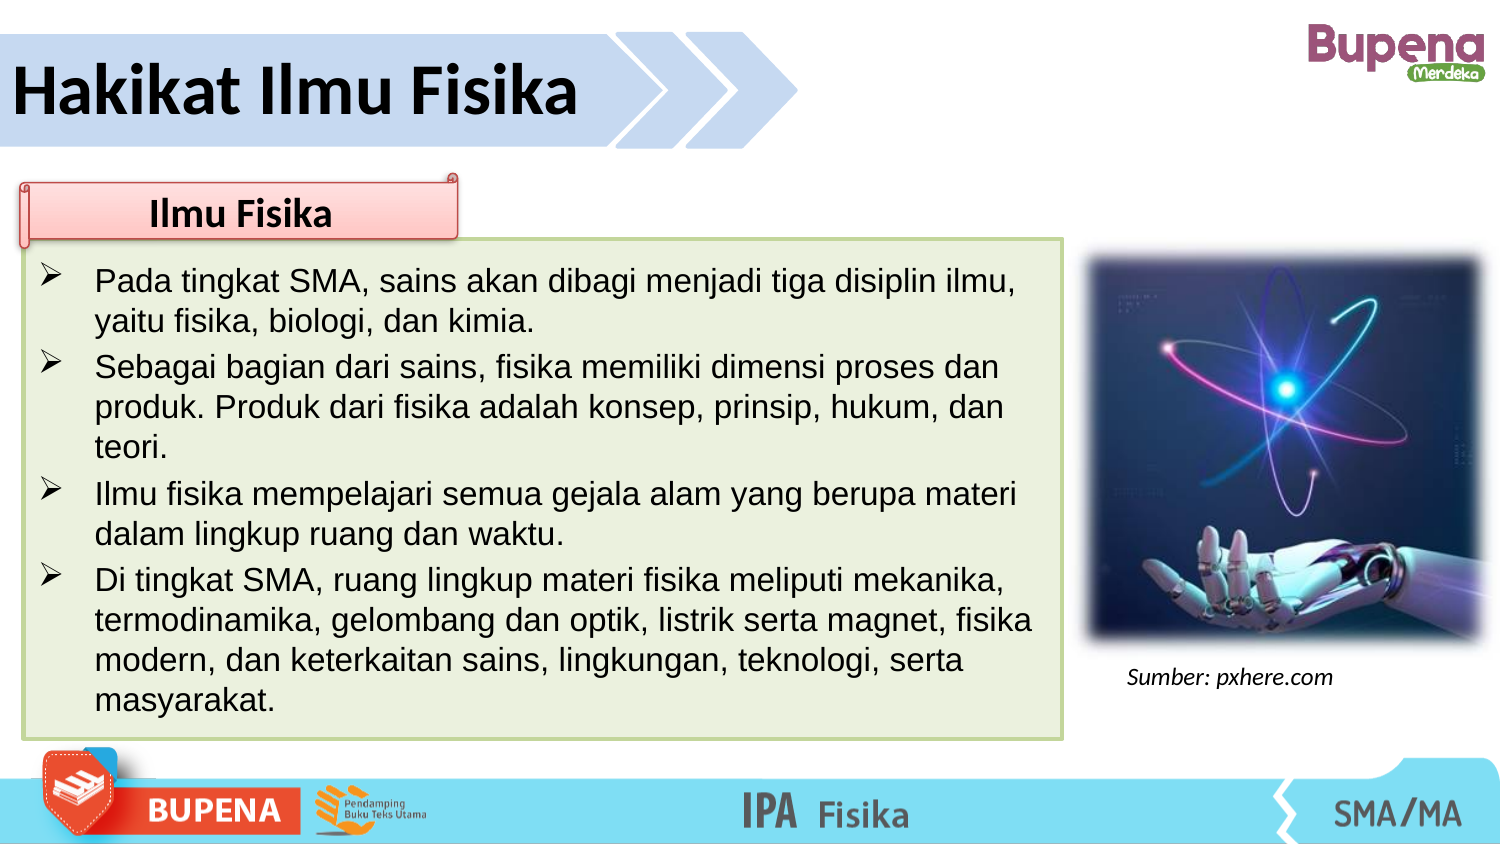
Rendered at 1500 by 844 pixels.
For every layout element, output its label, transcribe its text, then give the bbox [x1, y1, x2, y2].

text_box Pada tingkat SMA, sains akan dibagi menjadi tiga disiplin ilmu, yaitu fisika, biologi, dan kimia. Sebagai bagian dari sains, fisika memiliki dimensi proses dan produk. Produk dari fisika adalah konsep, prinsip, hukum, dan teori. Ilmu fisika mempelajari semua gejala alam yang berupa materi dalam lingkup ruang dan waktu. Di tingkat SMA, ruang lingkup materi fisika meliputi mekanika, termodinamika, gelombang dan optik, listrik serta magnet, fisika modern, dan keterkaitan sains, lingkungan, teknologi, serta masyarakat. [21, 237, 1064, 741]
picture [0, 734, 1500, 844]
picture [1299, 21, 1494, 85]
text_box Ilmu Fisika [19, 172, 459, 250]
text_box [0, 33, 1238, 147]
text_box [1068, 237, 1500, 709]
